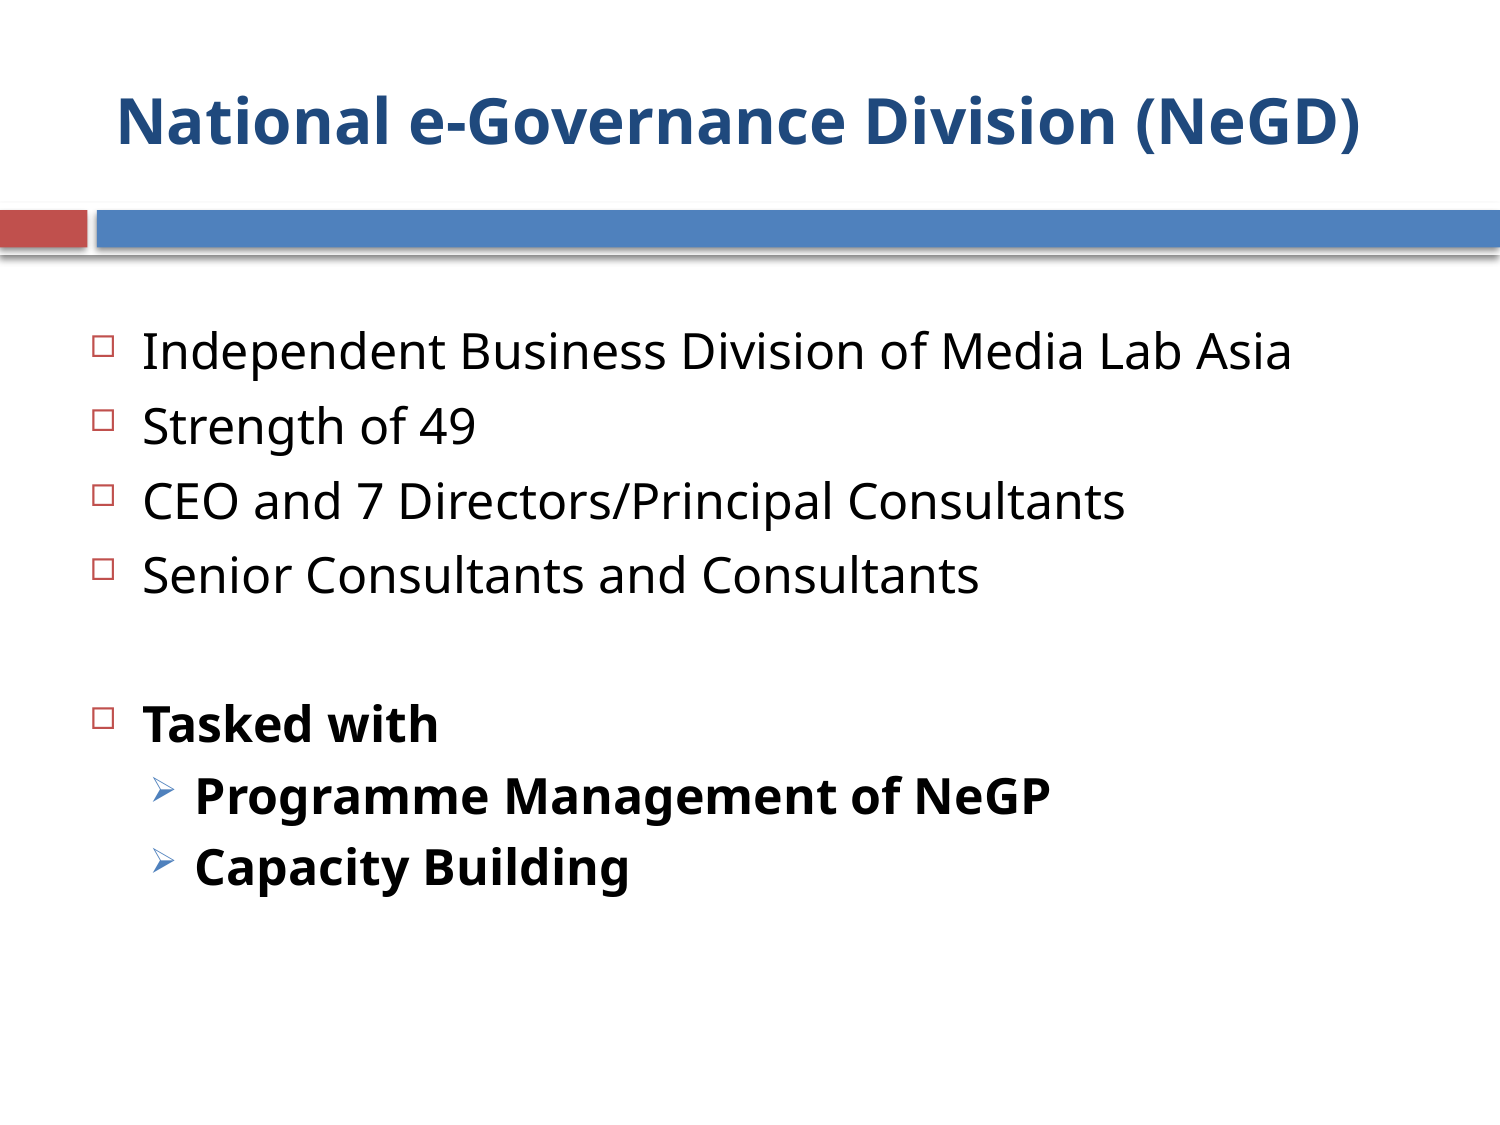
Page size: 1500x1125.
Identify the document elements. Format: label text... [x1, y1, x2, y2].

title National e-Governance Division (NeGD) [100, 37, 1438, 200]
list Independent Business Division of Media Lab Asia Strength of 49 CEO and 7 Directors/Principal Consultants Senior Consultants and Consultants Tasked with Programme Management of NeGP Capacity Building [75, 312, 1425, 1005]
